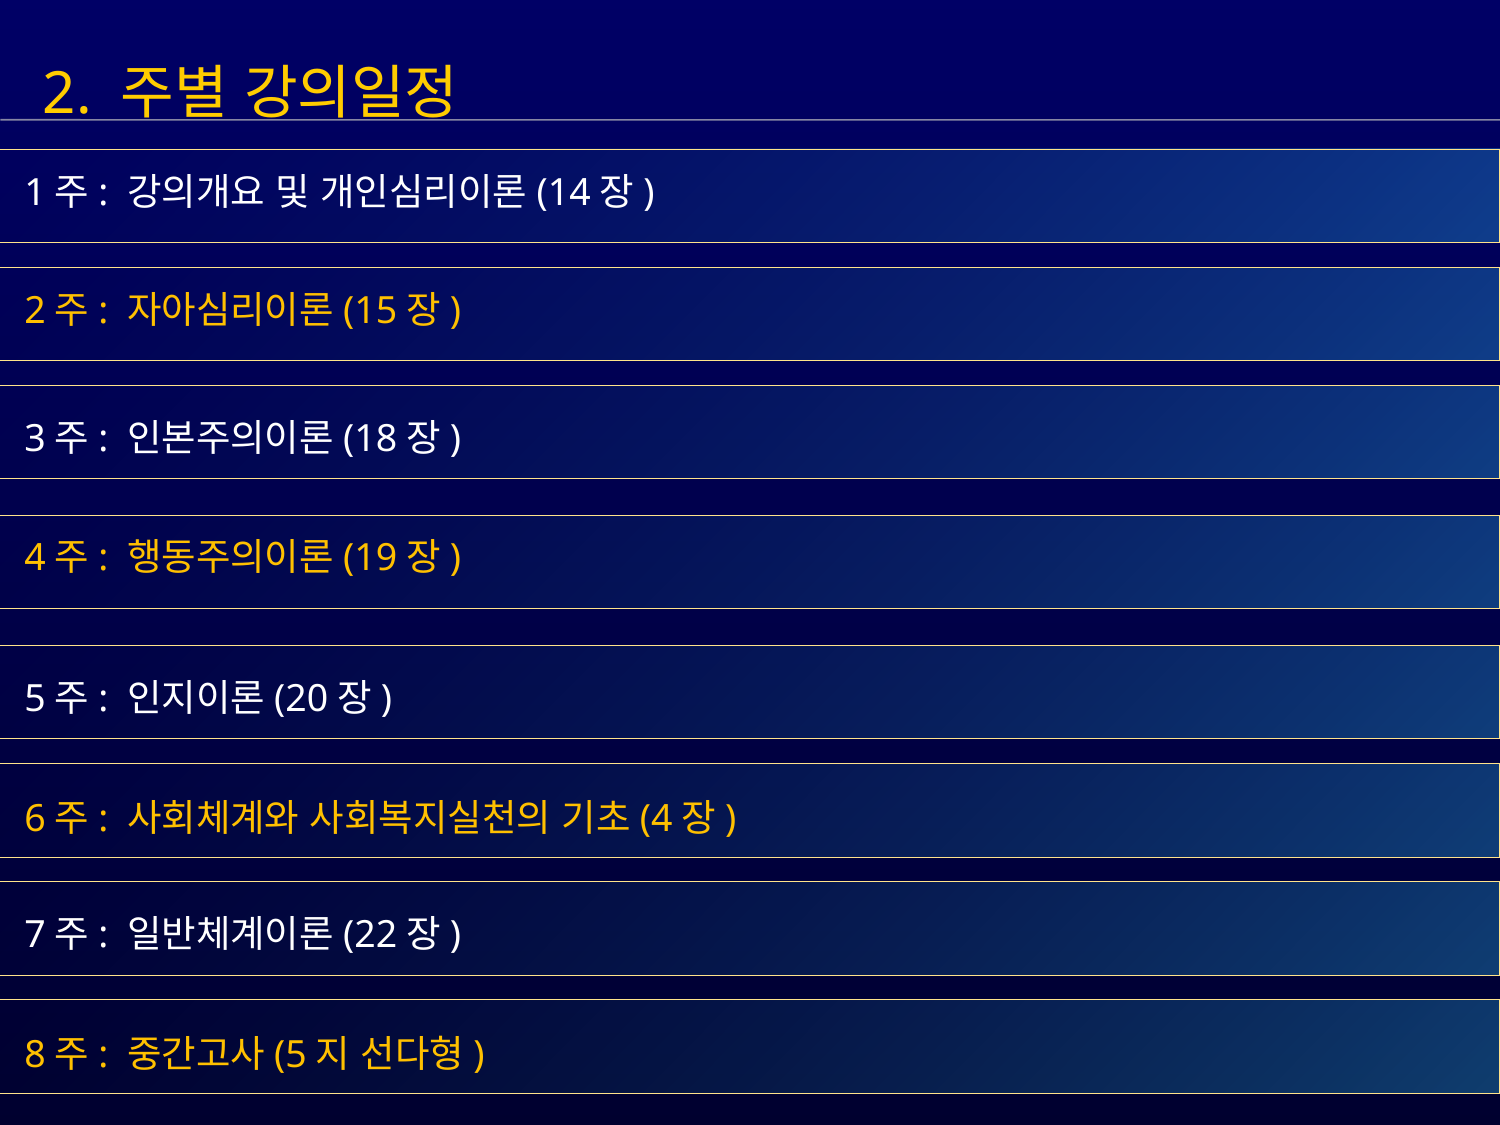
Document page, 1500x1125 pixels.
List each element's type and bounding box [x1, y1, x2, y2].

text_box [0, 47, 1500, 1095]
